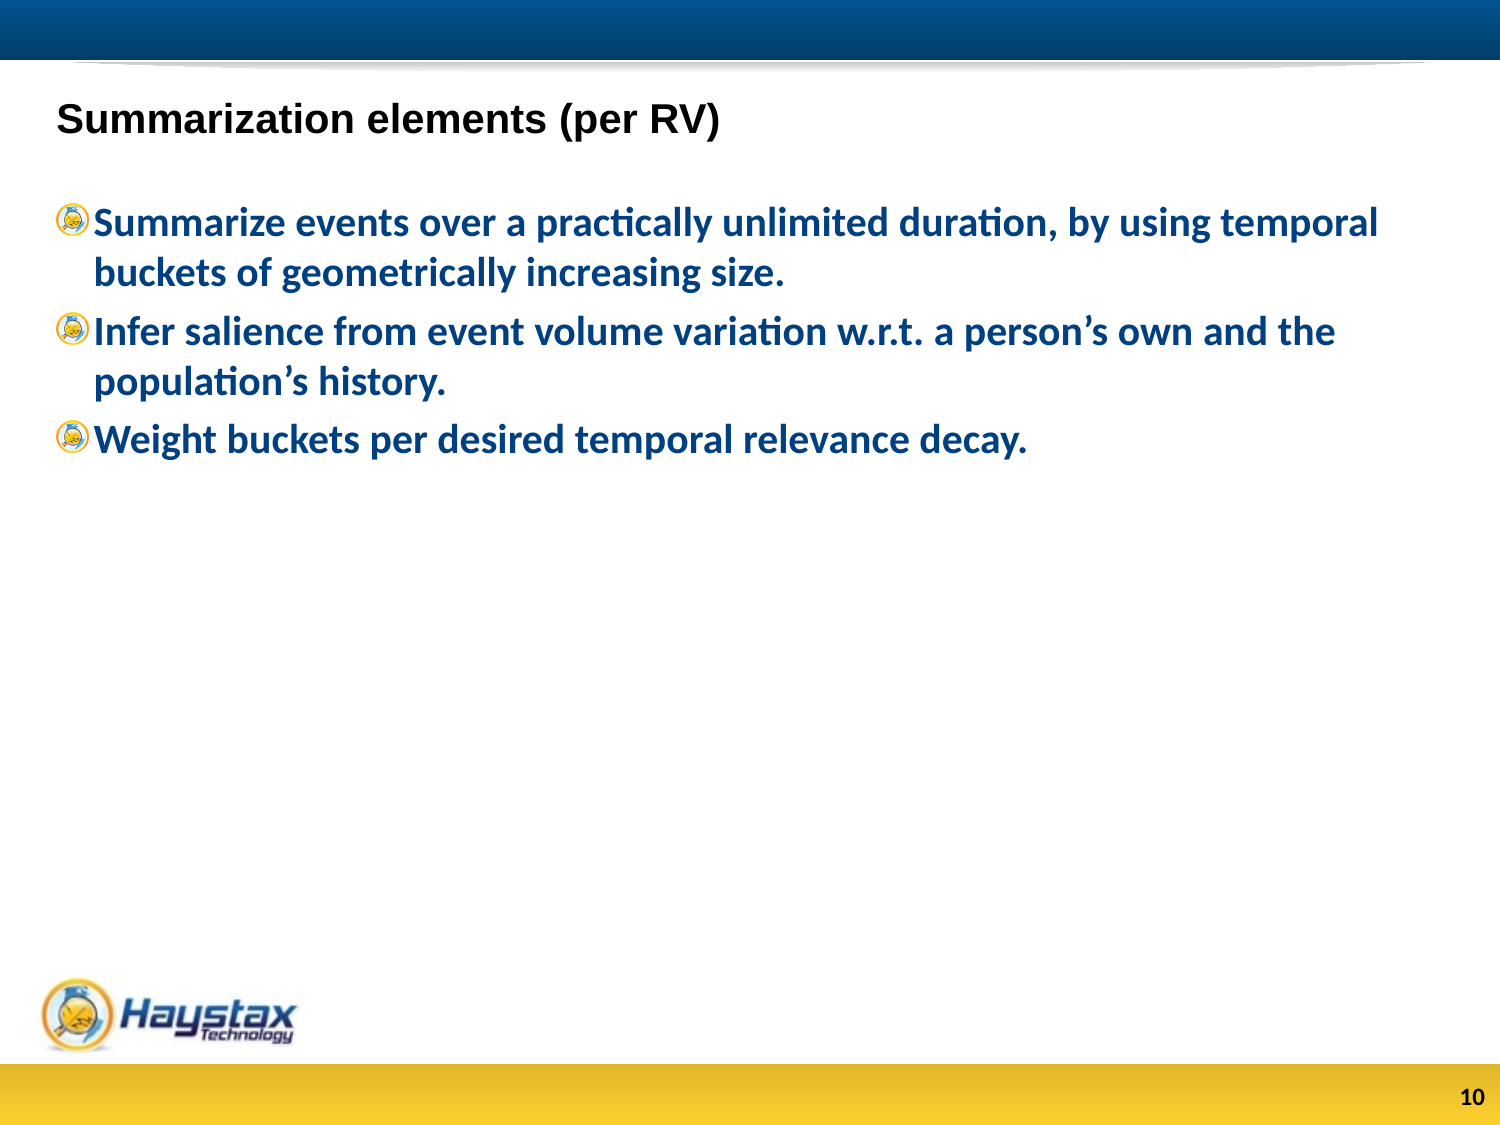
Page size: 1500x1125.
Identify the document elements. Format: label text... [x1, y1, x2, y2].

picture [56, 203, 89, 236]
picture [24, 968, 315, 1062]
title Summarization elements (per RV) [41, 61, 1462, 172]
picture [56, 312, 89, 345]
picture [56, 420, 89, 453]
list Summarize events over a practically unlimited duration, by using temporal buckets of geometrically increasing size. Infer salience from event volume variation w.r.t. a person’s own and the population’s history. Weight buckets per desired temporal relevance decay. [41, 187, 1462, 975]
